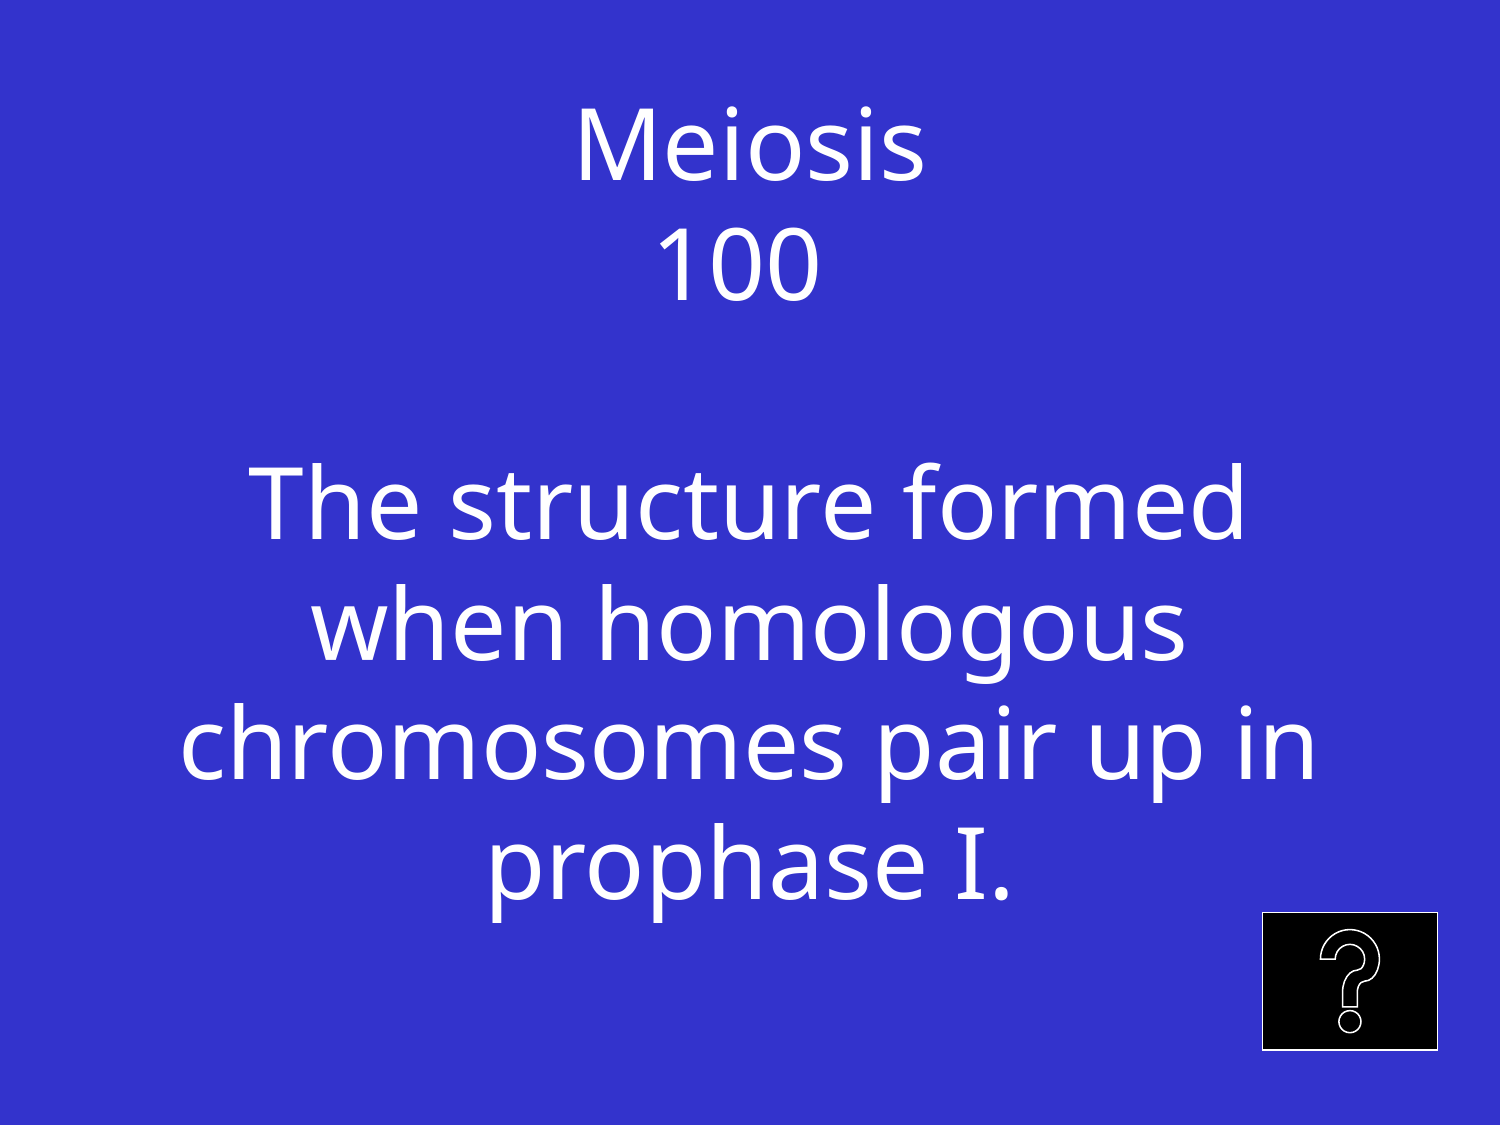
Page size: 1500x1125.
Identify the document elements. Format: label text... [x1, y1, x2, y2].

title Meiosis 100 The structure formed when homologous chromosomes pair up in prophase I. [112, 199, 1388, 801]
text_box [1262, 912, 1438, 1050]
